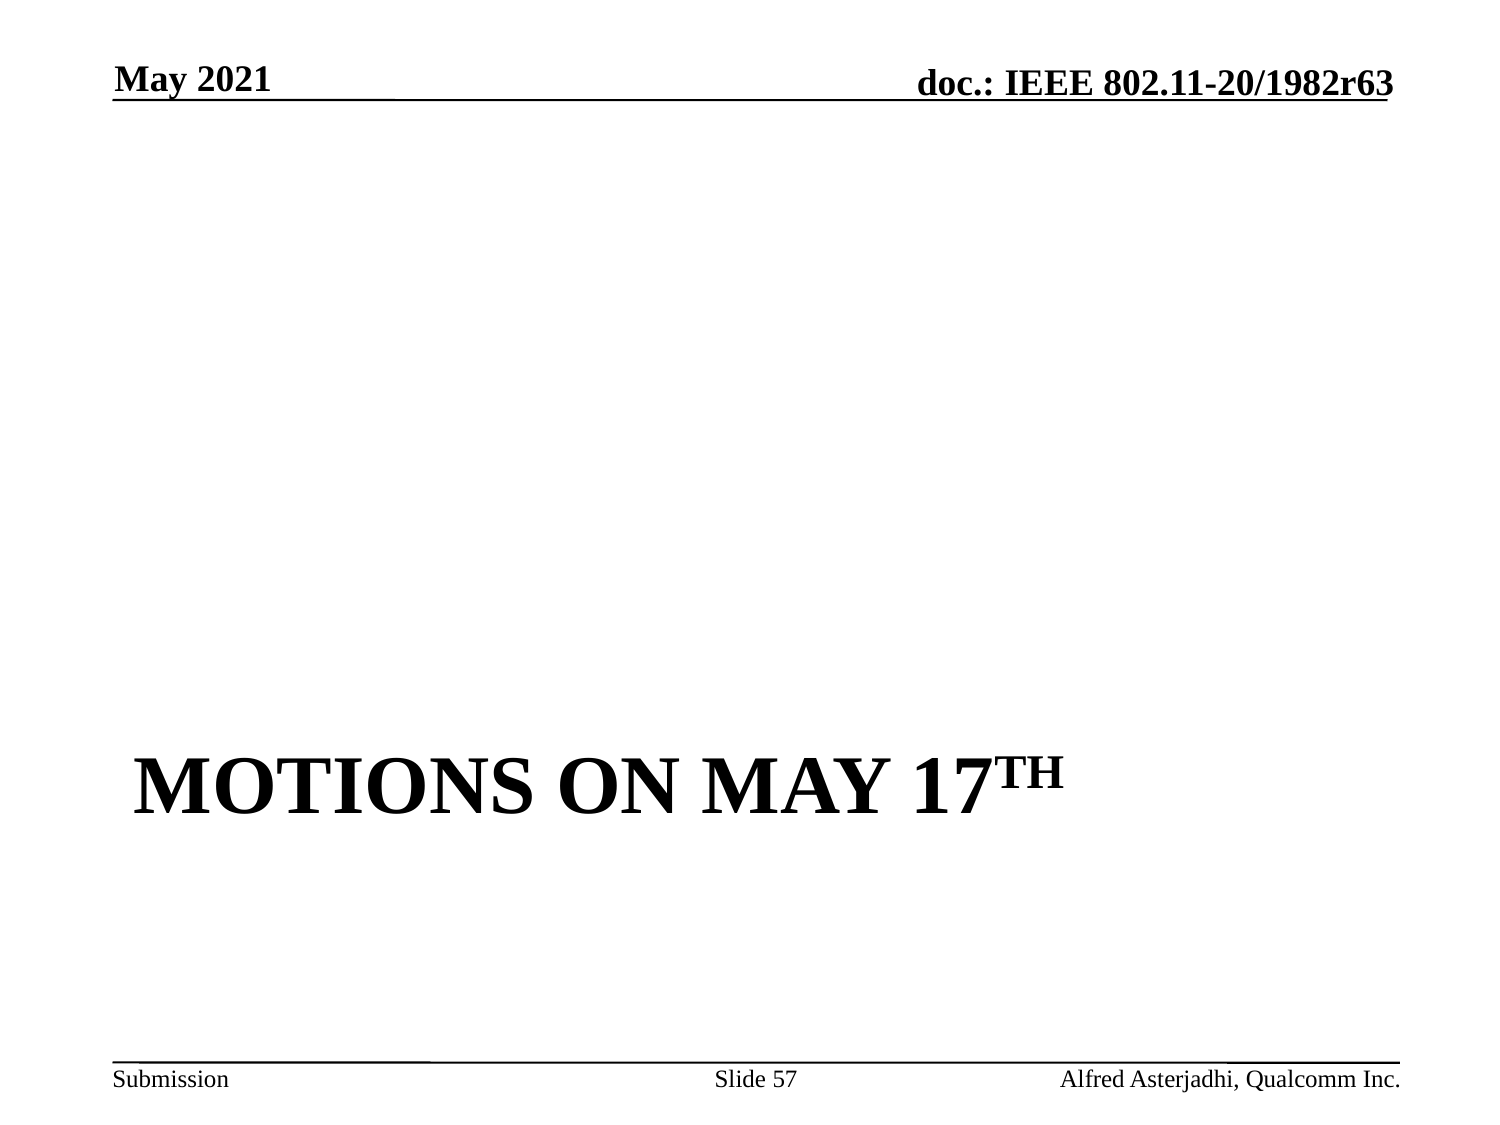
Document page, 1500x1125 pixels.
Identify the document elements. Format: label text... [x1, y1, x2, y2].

slide_number Slide 57 [712, 1061, 800, 1123]
title Motions on May 17th [118, 722, 1394, 947]
footer Alfred Asterjadhi, Qualcomm Inc. [878, 1061, 1402, 1093]
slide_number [114, 54, 423, 100]
